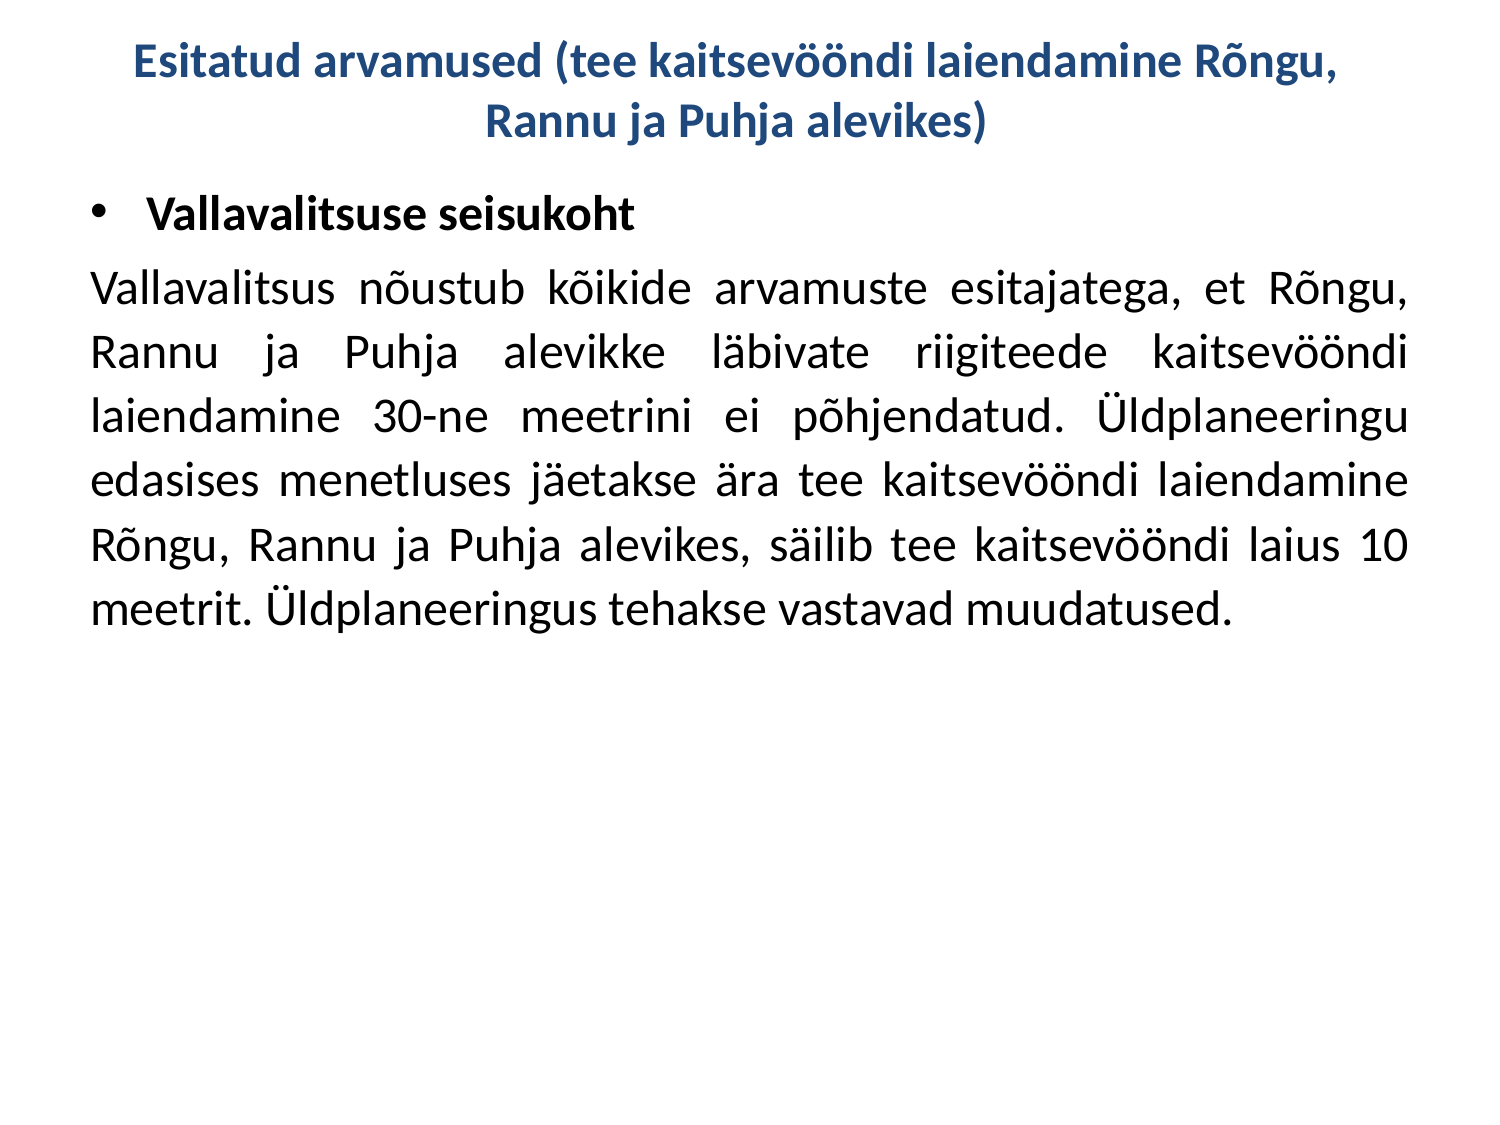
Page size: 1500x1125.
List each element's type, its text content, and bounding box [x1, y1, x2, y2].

title Esitatud arvamused (tee kaitsevööndi laiendamine Rõngu, Rannu ja Puhja alevikes) [80, 50, 1394, 126]
list Vallavalitsuse seisukoht Vallavalitsus nõustub kõikide arvamuste esitajatega, et Rõngu, Rannu ja Puhja alevikke läbivate riigiteede kaitsevööndi laiendamine 30-ne meetrini ei põhjendatud. Üldplaneeringu edasises menetluses jäetakse ära tee kaitsevööndi laiendamine Rõngu, Rannu ja Puhja alevikes, säilib tee kaitsevööndi laius 10 meetrit. Üldplaneeringus tehakse vastavad muudatused. [75, 172, 1425, 1005]
